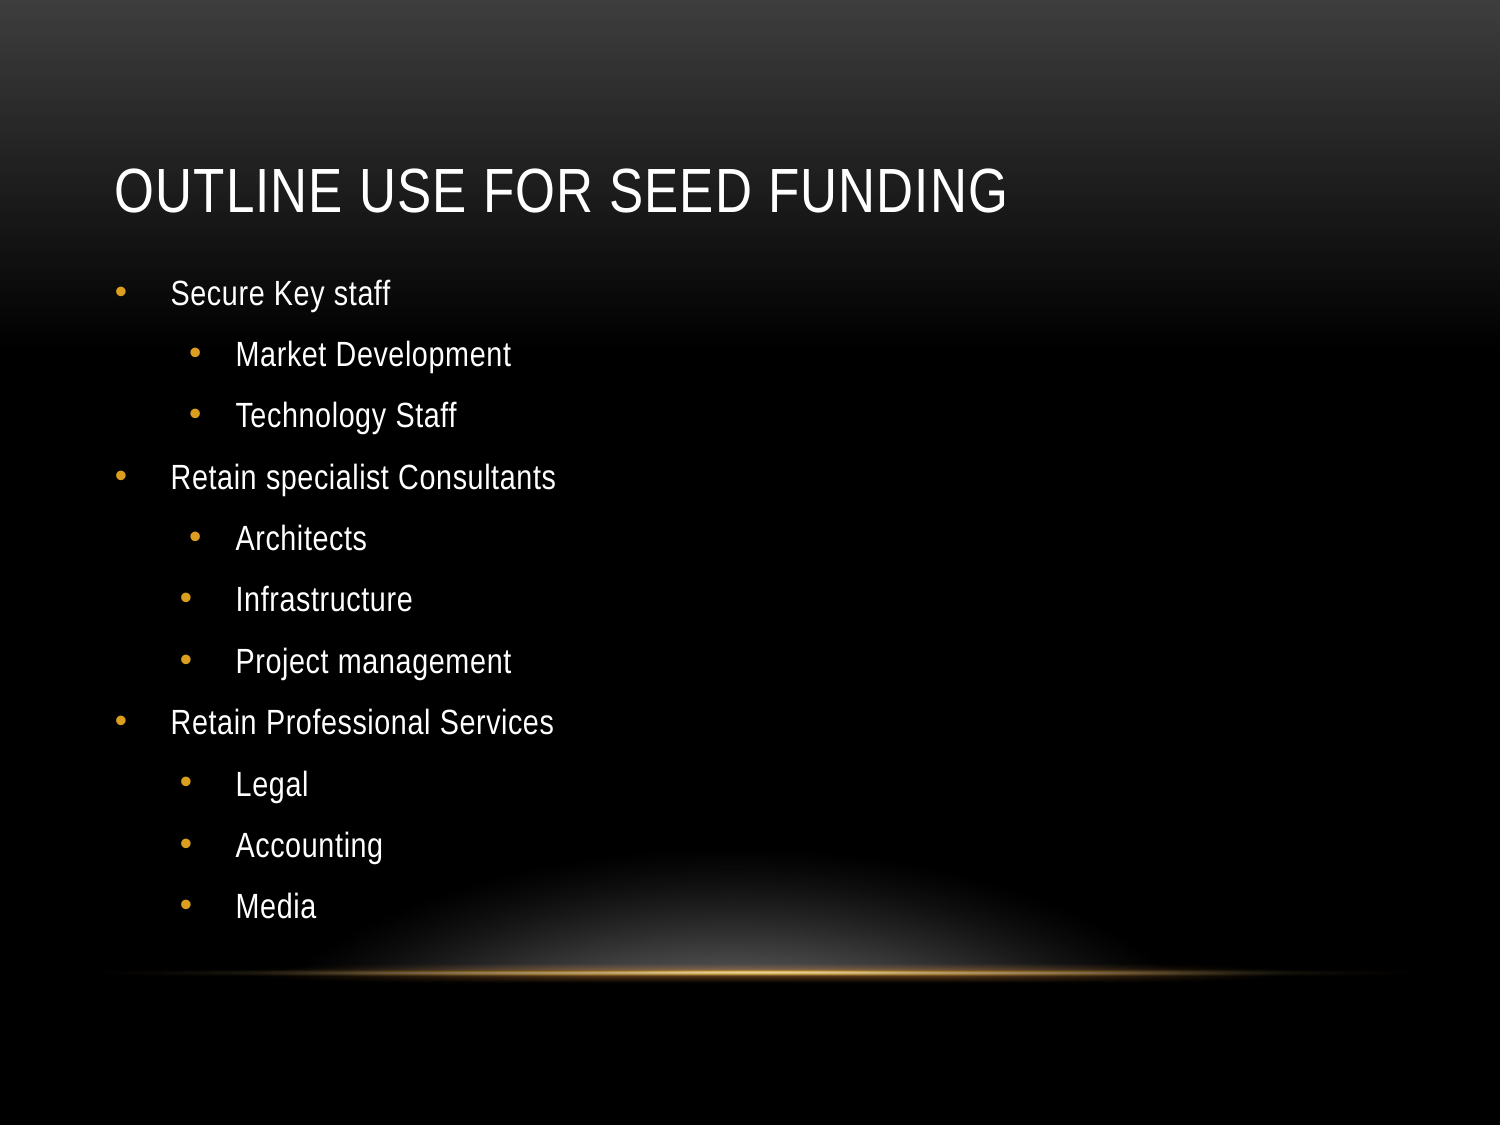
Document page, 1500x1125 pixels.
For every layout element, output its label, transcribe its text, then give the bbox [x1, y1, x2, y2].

title Outline use For Seed Funding [99, 45, 1400, 233]
picture [0, 0, 1500, 1125]
list Secure Key staff Market Development Technology Staff Retain specialist Consultants Architects Infrastructure Project management Retain Professional Services Legal Accounting Media [99, 262, 1400, 938]
